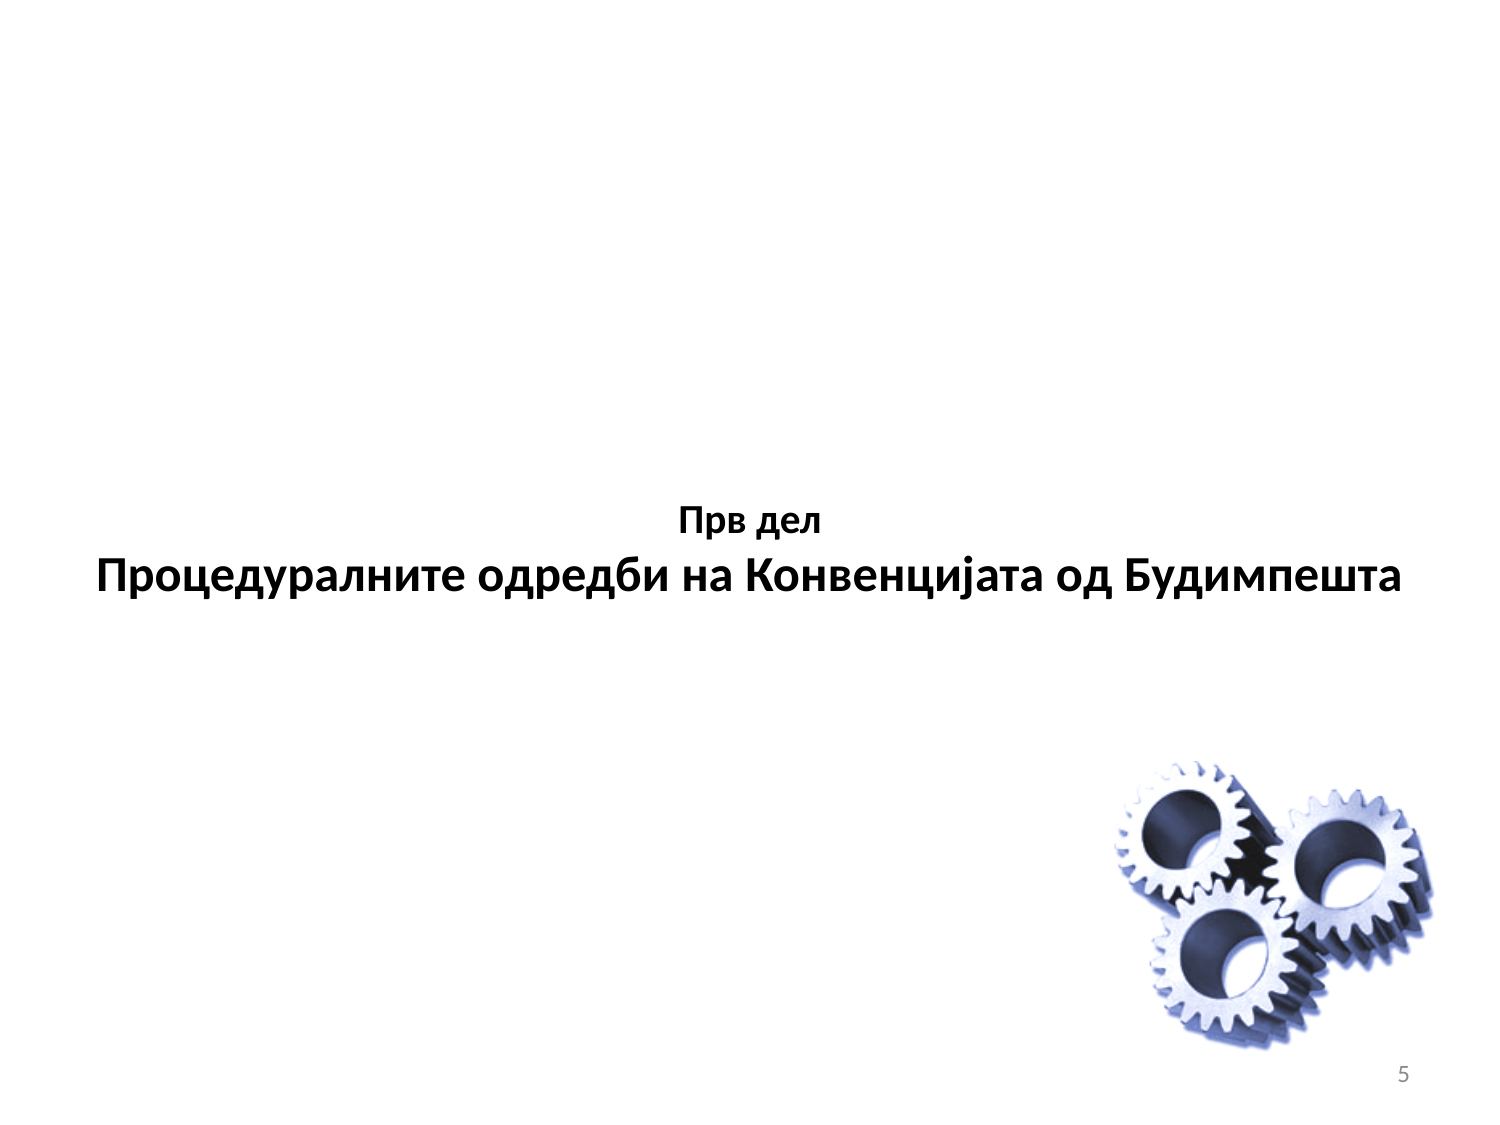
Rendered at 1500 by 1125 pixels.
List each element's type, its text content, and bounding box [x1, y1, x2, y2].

title Прв дел Процедуралните одредби на Конвенцијата од Будимпешта [74, 452, 1426, 641]
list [1112, 761, 1436, 1052]
slide_number 5 [1074, 1042, 1425, 1103]
